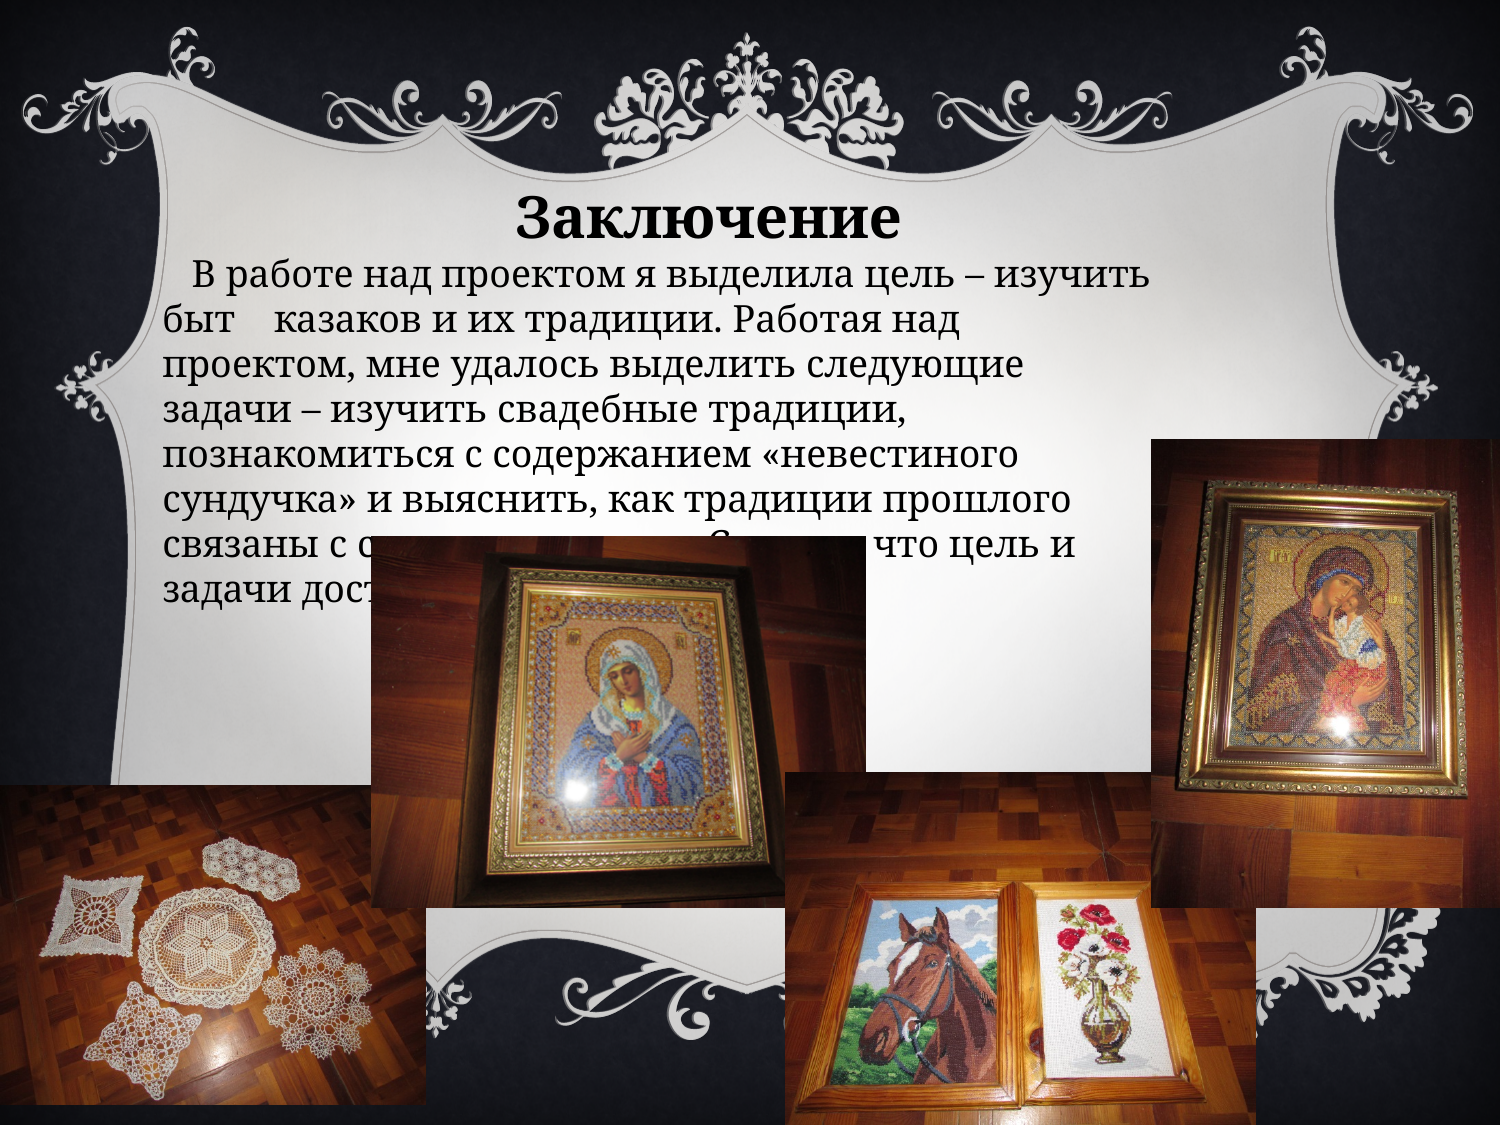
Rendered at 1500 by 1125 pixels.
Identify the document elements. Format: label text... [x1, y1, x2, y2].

text_box В работе над проектом я выделила цель – изучить быт казаков и их традиции. Работая над проектом, мне удалось выделить следующие задачи – изучить свадебные традиции, познакомиться с содержанием «невестиного сундучка» и выяснить, как традиции прошлого связаны с современностью. Считаю, что цель и задачи достигнуты. [147, 242, 1174, 617]
picture [0, 0, 1500, 1125]
text_box Заключение [265, 172, 1152, 242]
